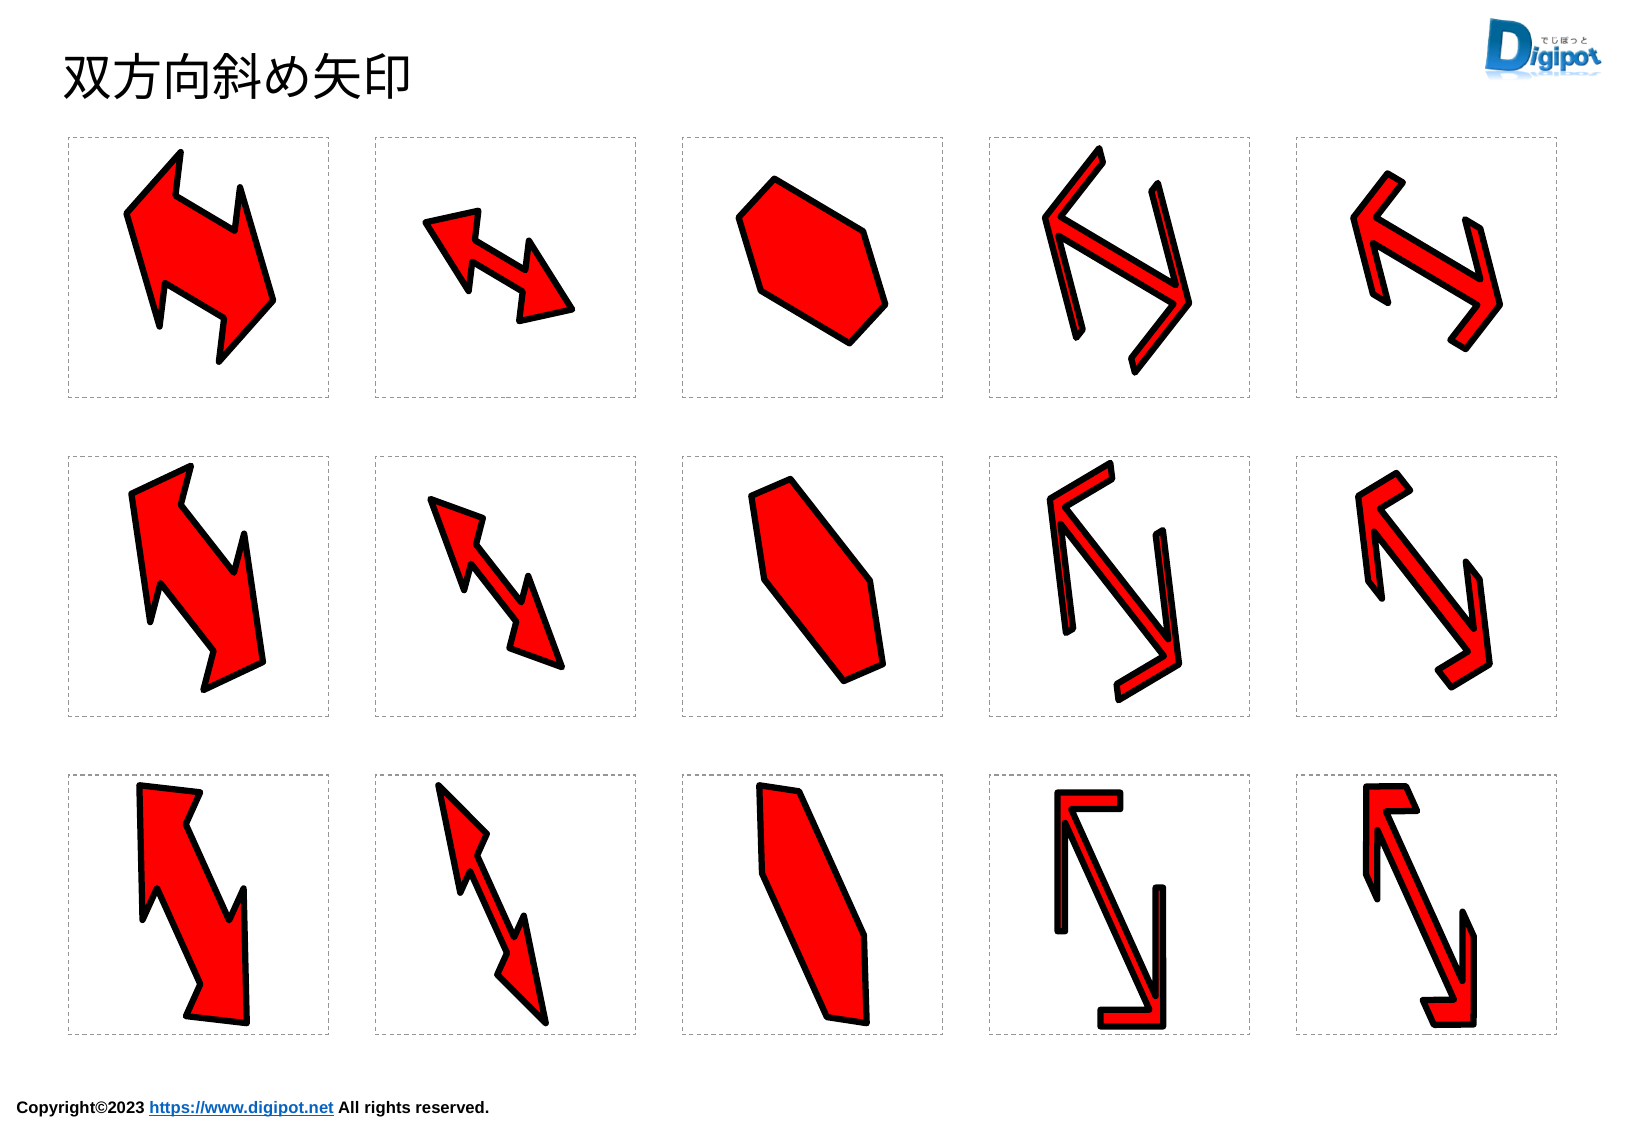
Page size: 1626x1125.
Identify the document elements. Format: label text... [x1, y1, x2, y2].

text_box [1057, 792, 1164, 1027]
text_box [1353, 173, 1501, 350]
text_box [139, 785, 247, 1024]
text_box [425, 210, 573, 322]
text_box [1366, 786, 1474, 1025]
picture [1485, 18, 1602, 82]
text_box [126, 152, 274, 362]
text_box [131, 465, 263, 691]
text_box [438, 785, 546, 1024]
text_box [738, 178, 886, 344]
text_box [430, 498, 562, 668]
text_box [1049, 462, 1180, 701]
text_box 双方向斜め矢印 [47, 38, 427, 113]
text_box [1358, 472, 1490, 688]
text_box [751, 478, 883, 682]
text_box [1044, 148, 1190, 373]
text_box [759, 785, 867, 1024]
